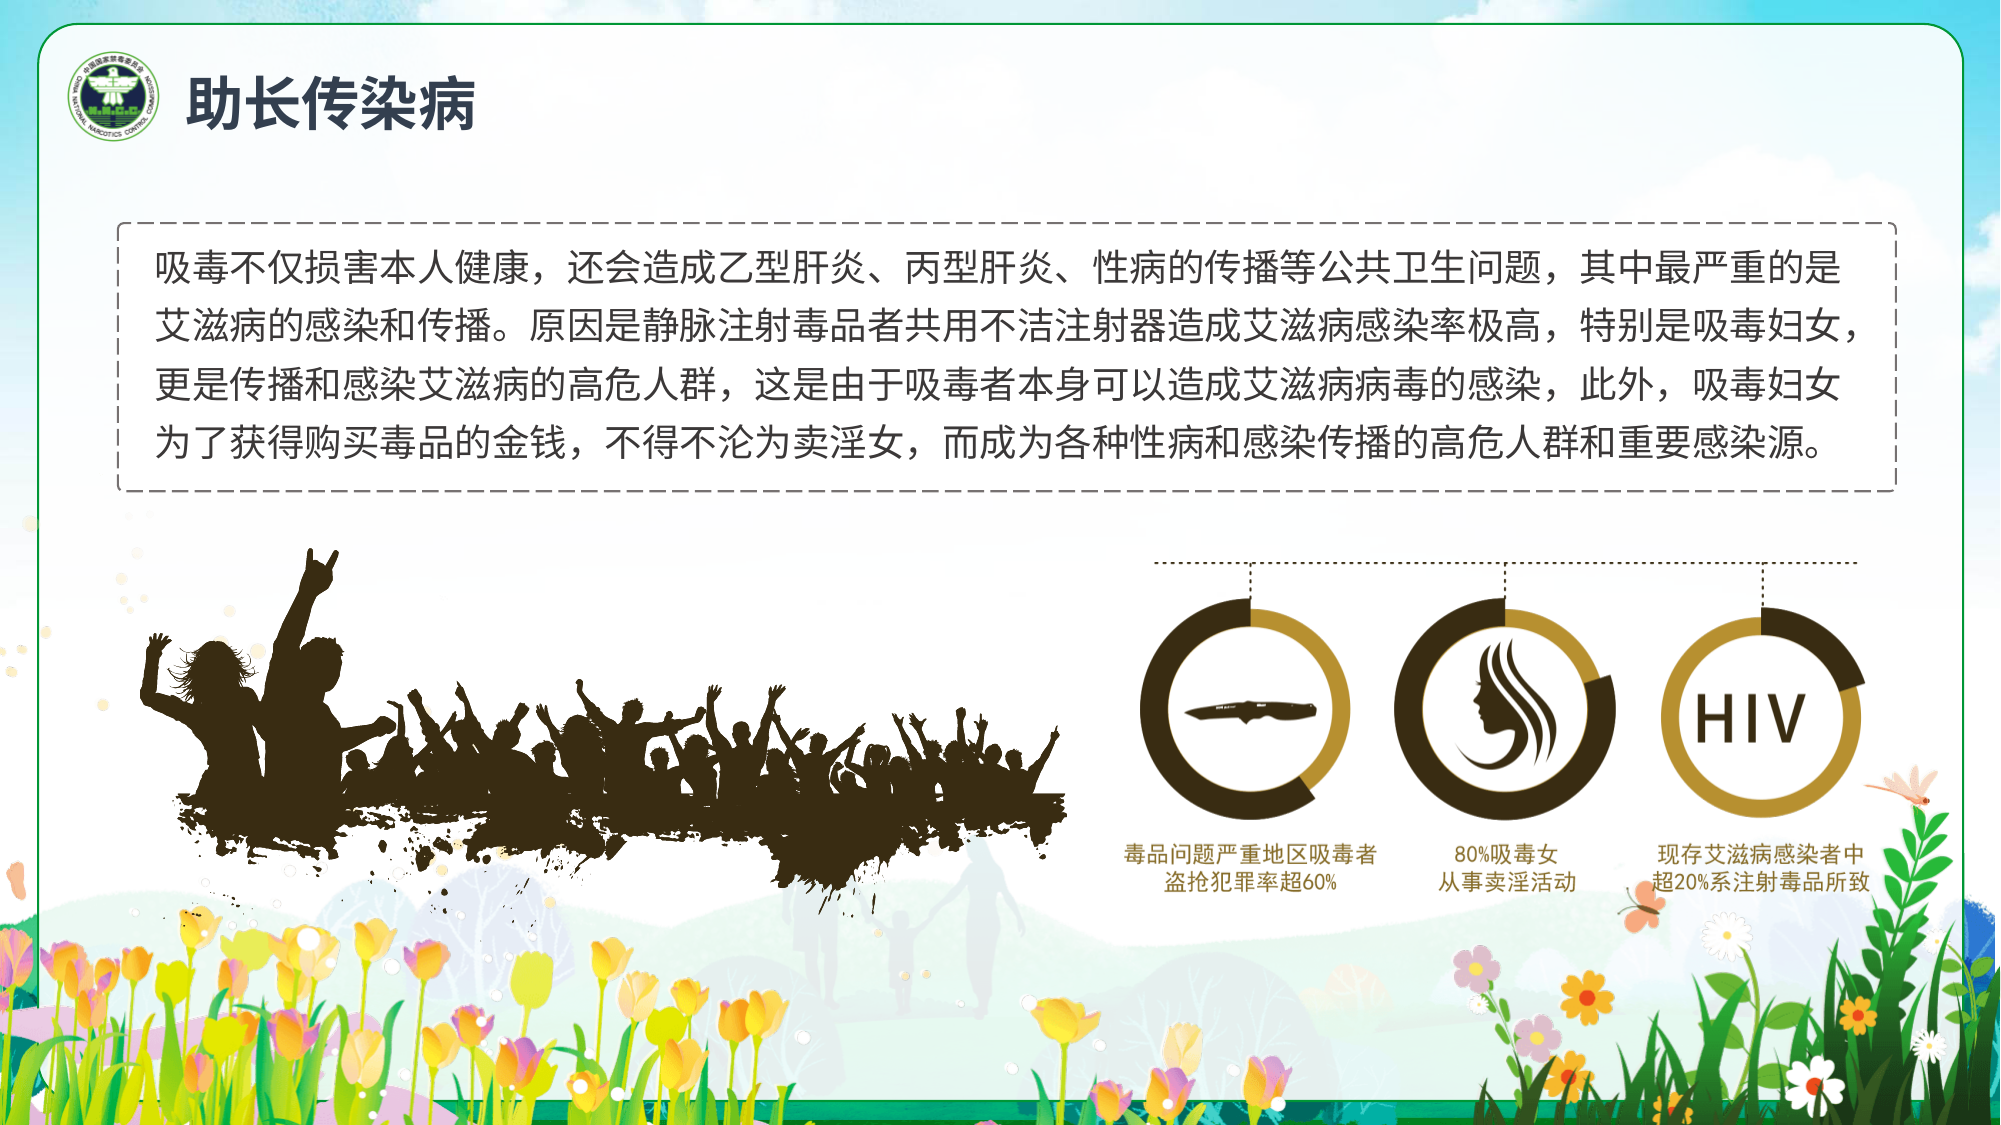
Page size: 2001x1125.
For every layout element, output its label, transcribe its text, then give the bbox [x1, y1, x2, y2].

text_box 现存艾滋病感染者中 超20%系注射毒品所致80%吸毒女 从事卖淫活动毒品问题严重地区吸毒者 盗抢犯罪率超60%HIV [117, 223, 1896, 492]
picture [0, 0, 2001, 1125]
text_box 助长传染病 [170, 59, 1102, 146]
text_box 吸毒不仅损害本人健康，还会造成乙型肝炎、丙型肝炎、性病的传播等公共卫生问题，其中最严重的是艾滋病的感染和传播。原因是静脉注射毒品者共用不洁注射器造成艾滋病感染率极高，特别是吸毒妇女，更是传播和感染艾滋病的高危人群，这是由于吸毒者本身可以造成艾滋病病毒的感染，此外，吸毒妇女为了获得购买毒品的金钱，不得不沦为卖淫女，而成为各种性病和感染传播的高危人群和重要感染源。 [140, 223, 1871, 415]
